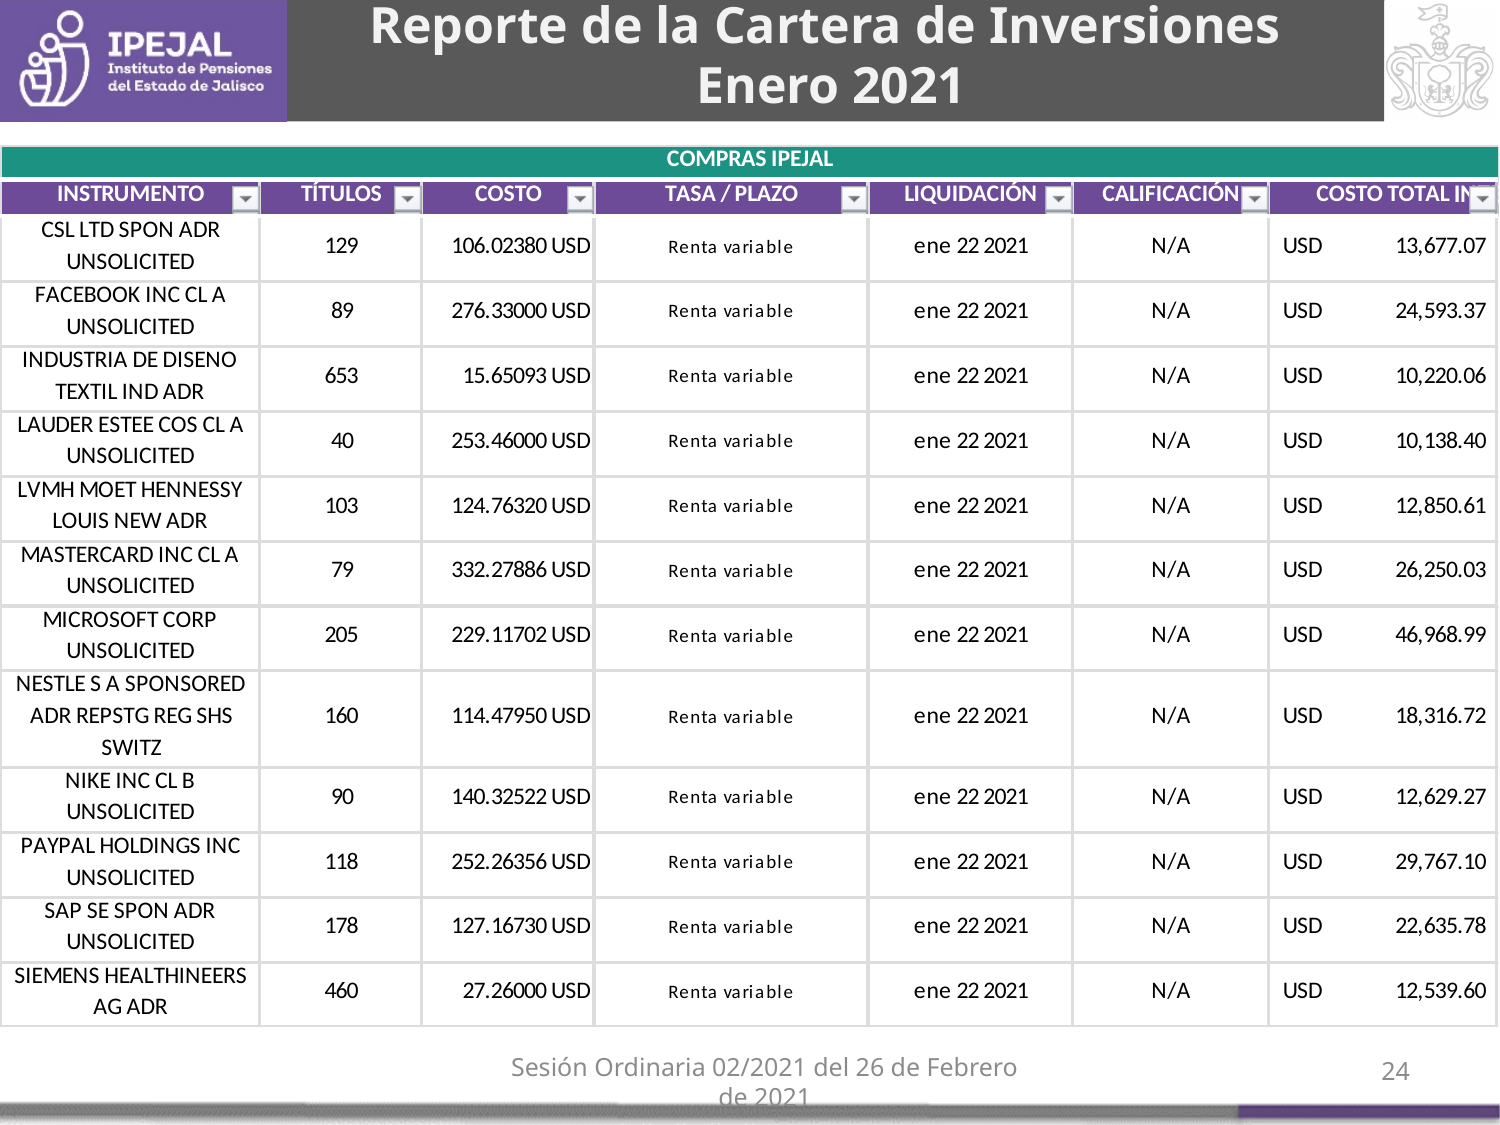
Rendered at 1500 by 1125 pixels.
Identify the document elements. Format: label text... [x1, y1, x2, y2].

picture [0, 0, 275, 122]
slide_number 23 [1074, 1042, 1425, 1103]
text_box Sesión Ordinaria 02/2021 del 26 de Febrero de 2021 [483, 1051, 1046, 1112]
text_box Reporte de la Cartera de Inversiones Enero 2021 [275, 0, 1388, 123]
picture [0, 1096, 1500, 1125]
picture [0, 145, 1500, 1029]
